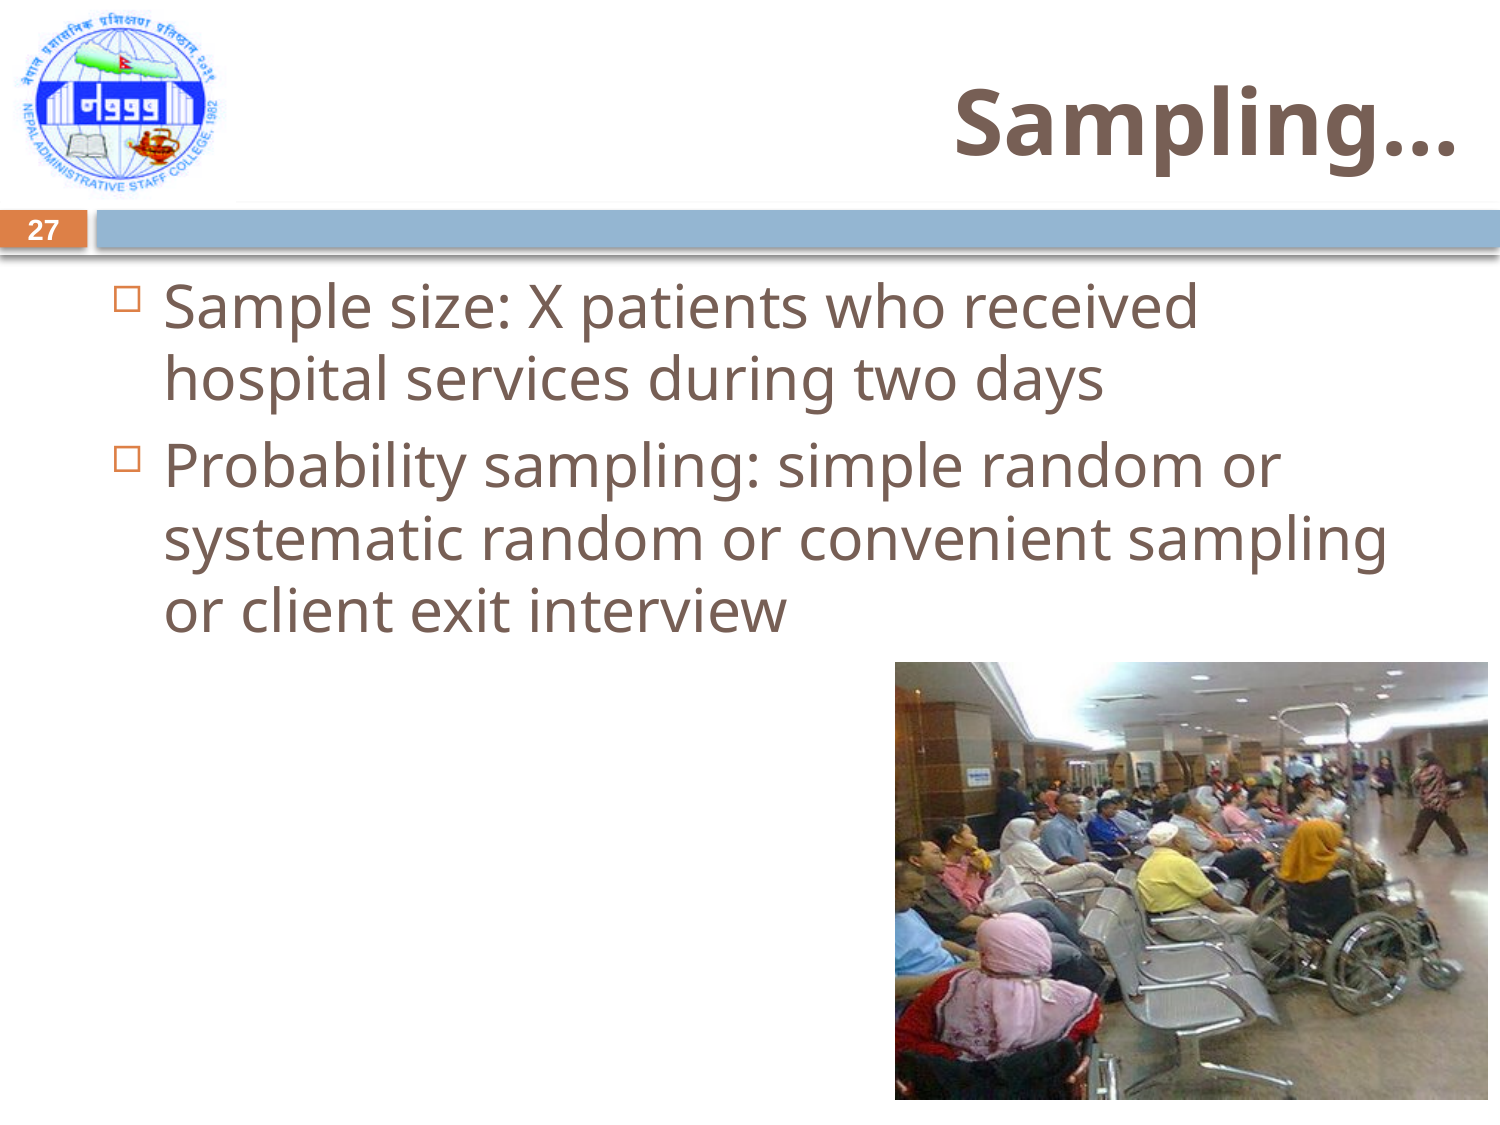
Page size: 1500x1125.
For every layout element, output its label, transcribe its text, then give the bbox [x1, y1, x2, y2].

slide_number 27 [0, 208, 88, 249]
picture [895, 662, 1488, 1101]
title Sampling… [218, 37, 1471, 200]
list Sample size: X patients who received hospital services during two days Probability sampling: simple random or systematic random or convenient sampling or client exit interview [100, 262, 1438, 1000]
picture [1, 0, 236, 208]
